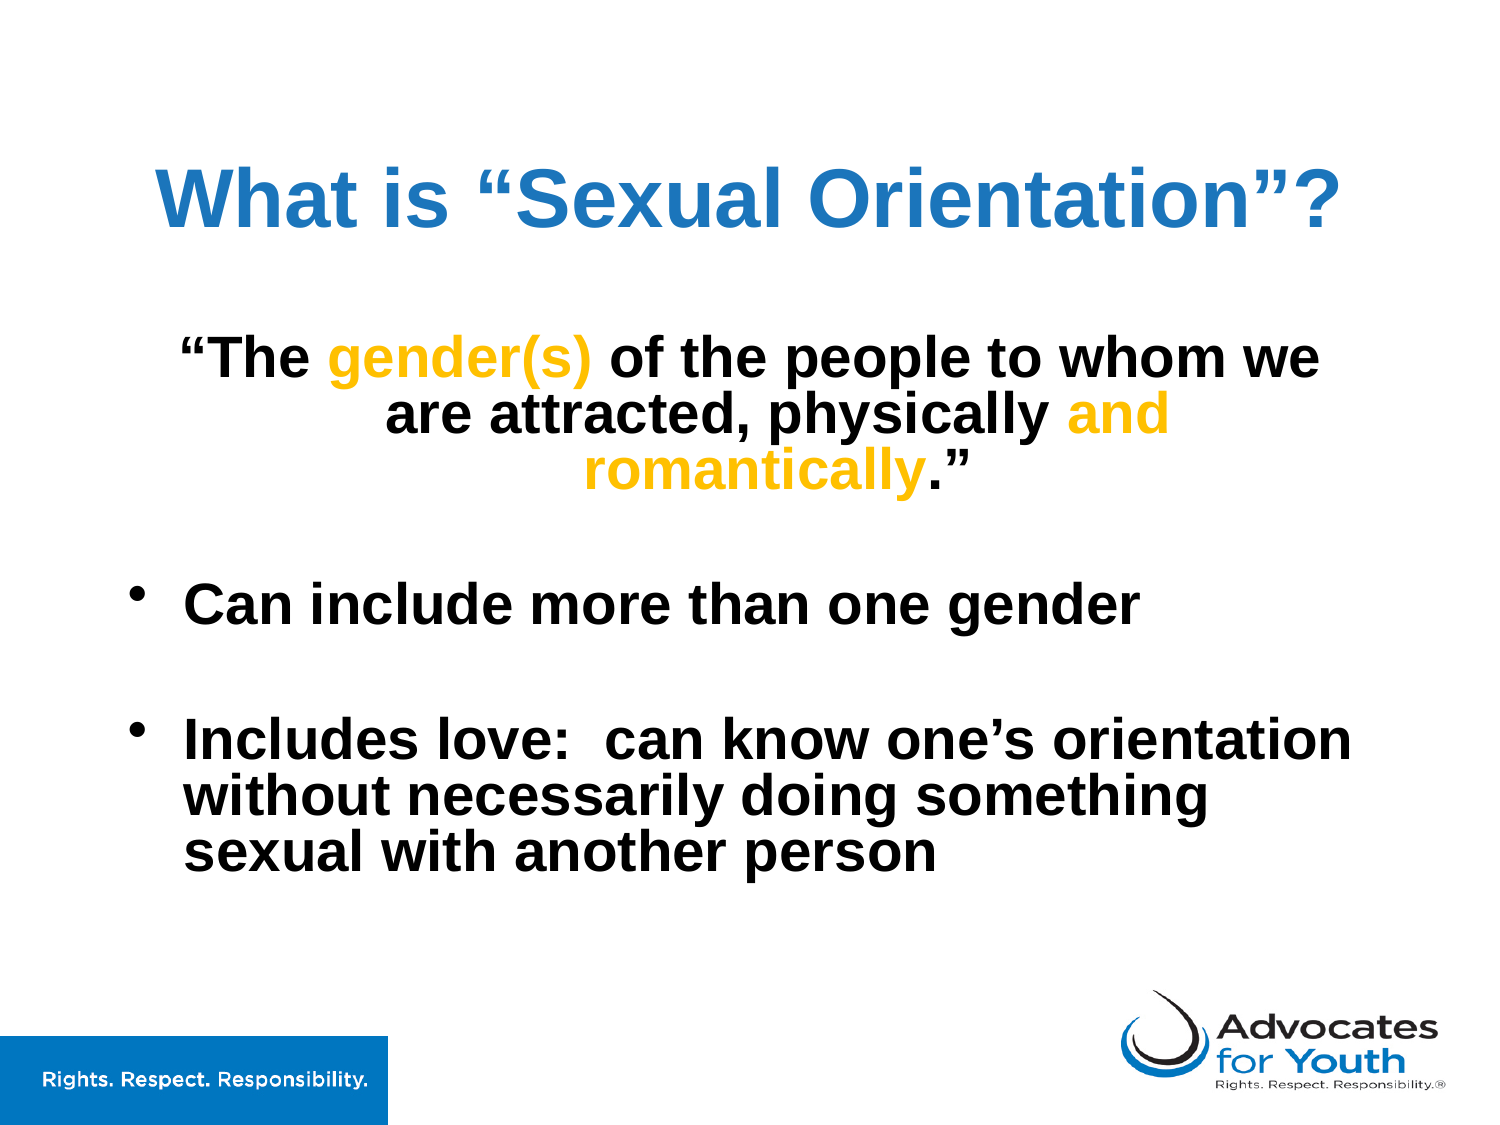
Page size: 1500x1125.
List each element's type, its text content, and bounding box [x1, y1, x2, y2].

title What is “Sexual Orientation”? [112, 99, 1388, 288]
picture [0, 1036, 388, 1125]
picture [1087, 974, 1488, 1110]
list “The gender(s) of the people to whom we are attracted, physically and romantically.” Can include more than one gender Includes love: can know one’s orientation without necessarily doing something sexual with another person [112, 324, 1388, 1000]
